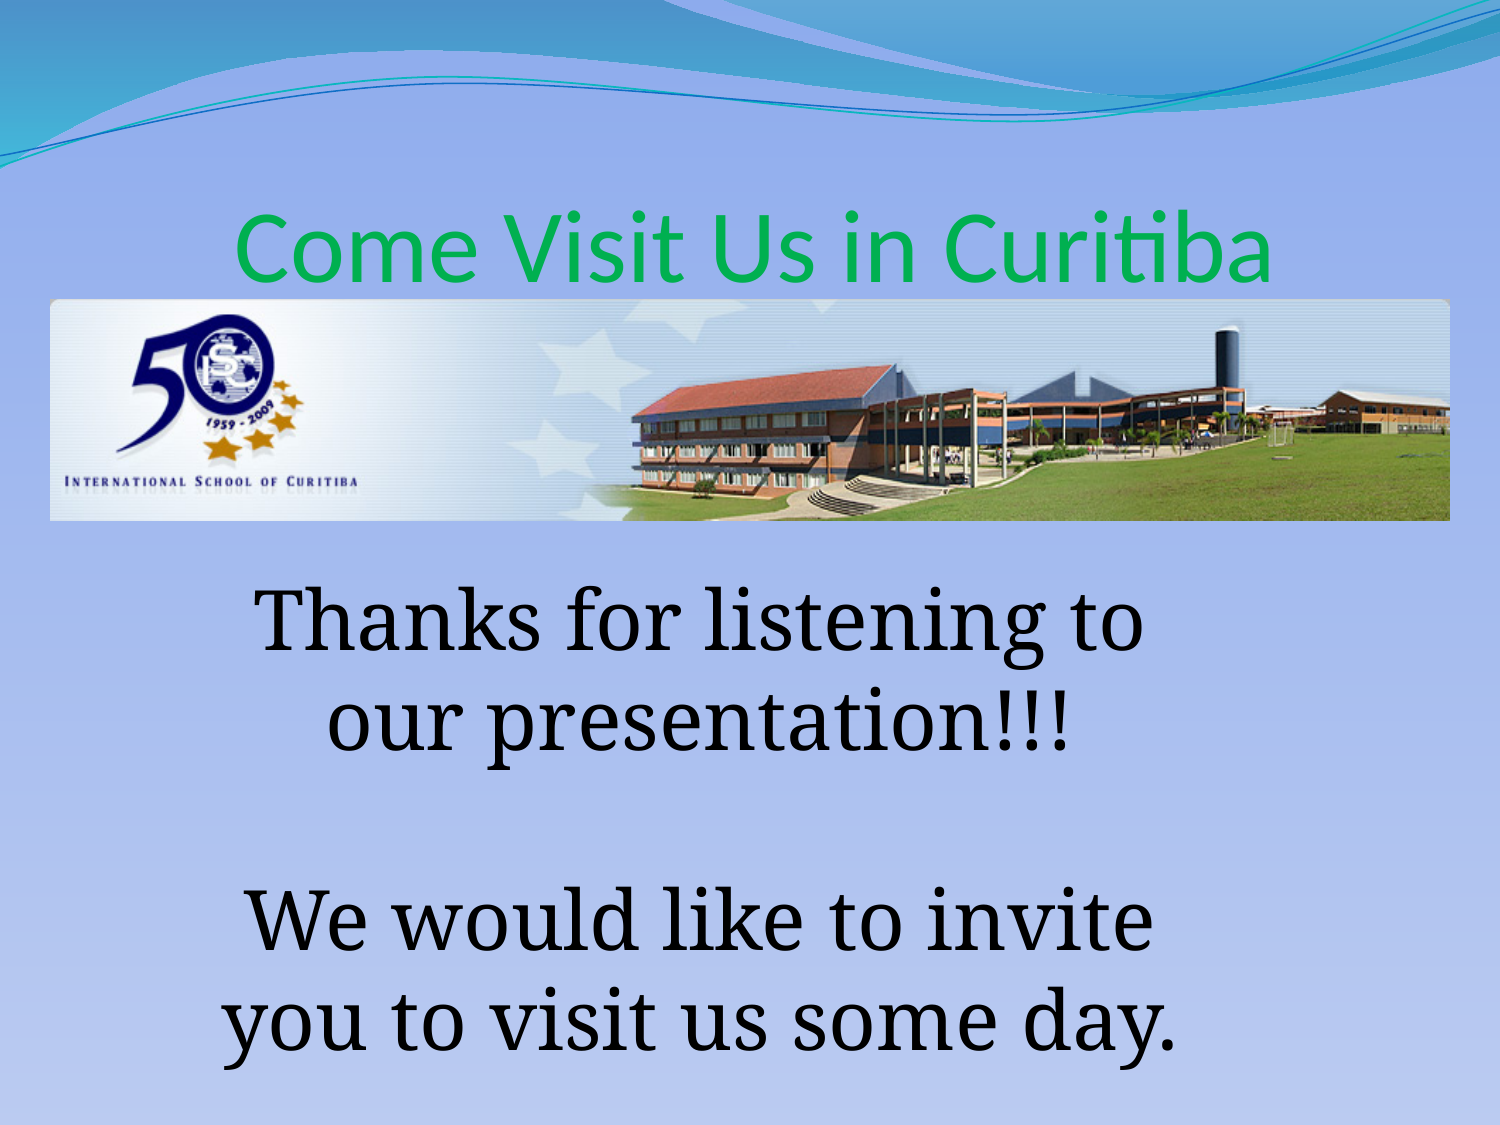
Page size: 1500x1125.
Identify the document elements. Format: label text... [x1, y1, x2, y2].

text_box Thanks for listening to our presentation!!! We would like to invite you to visit us some day. [174, 559, 1225, 1120]
title Come Visit Us in Curitiba [75, 115, 1438, 299]
picture [49, 299, 1451, 521]
